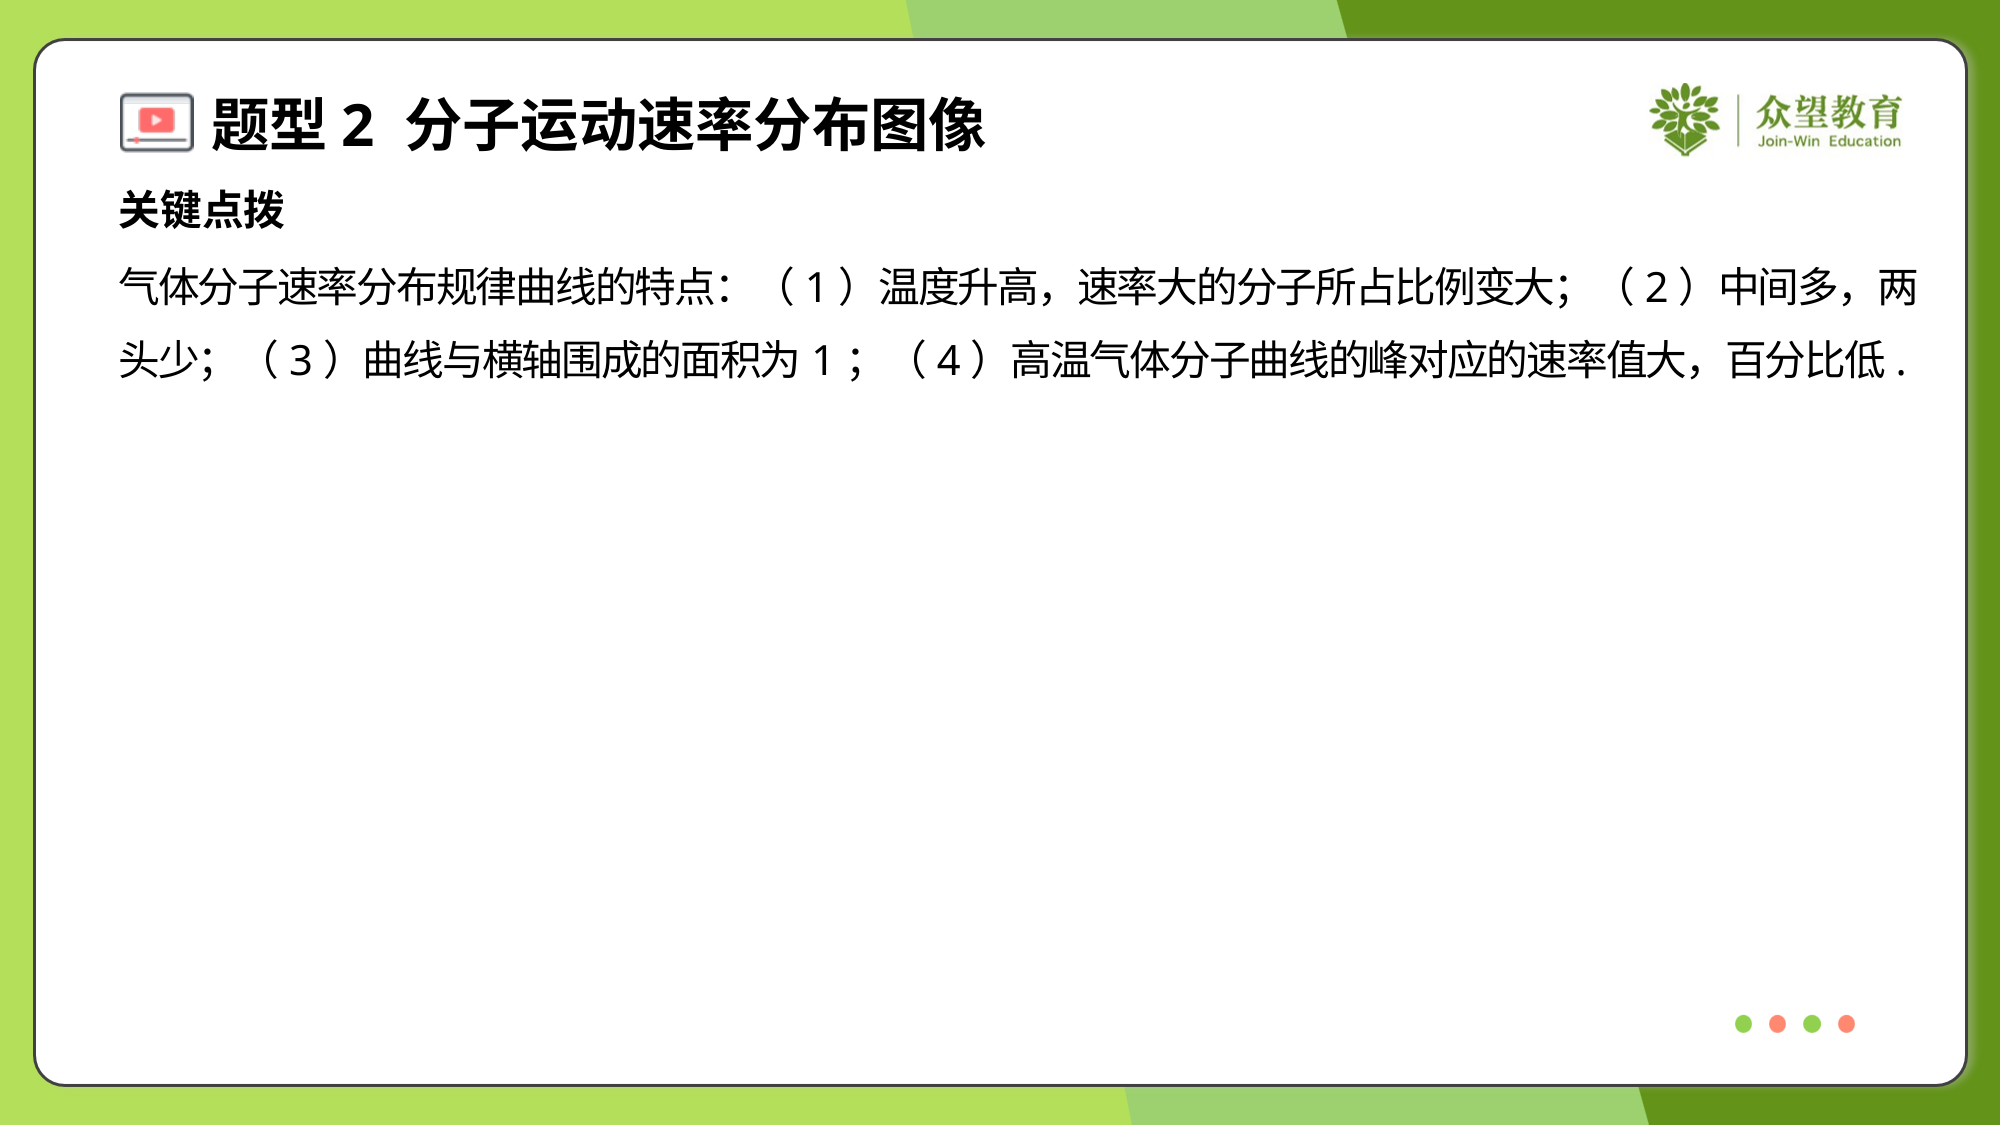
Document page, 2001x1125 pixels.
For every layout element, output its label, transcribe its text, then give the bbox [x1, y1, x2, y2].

text_box 关键点拨 气体分子速率分布规律曲线的特点：（1）温度升高，速率大的分子所占比例变大；（2）中间多，两 头少；（3）曲线与横轴围成的面积为1；（4）高温气体分子曲线的峰对应的速率值大，百分比低. [118, 158, 1883, 377]
picture [0, 0, 2000, 1125]
